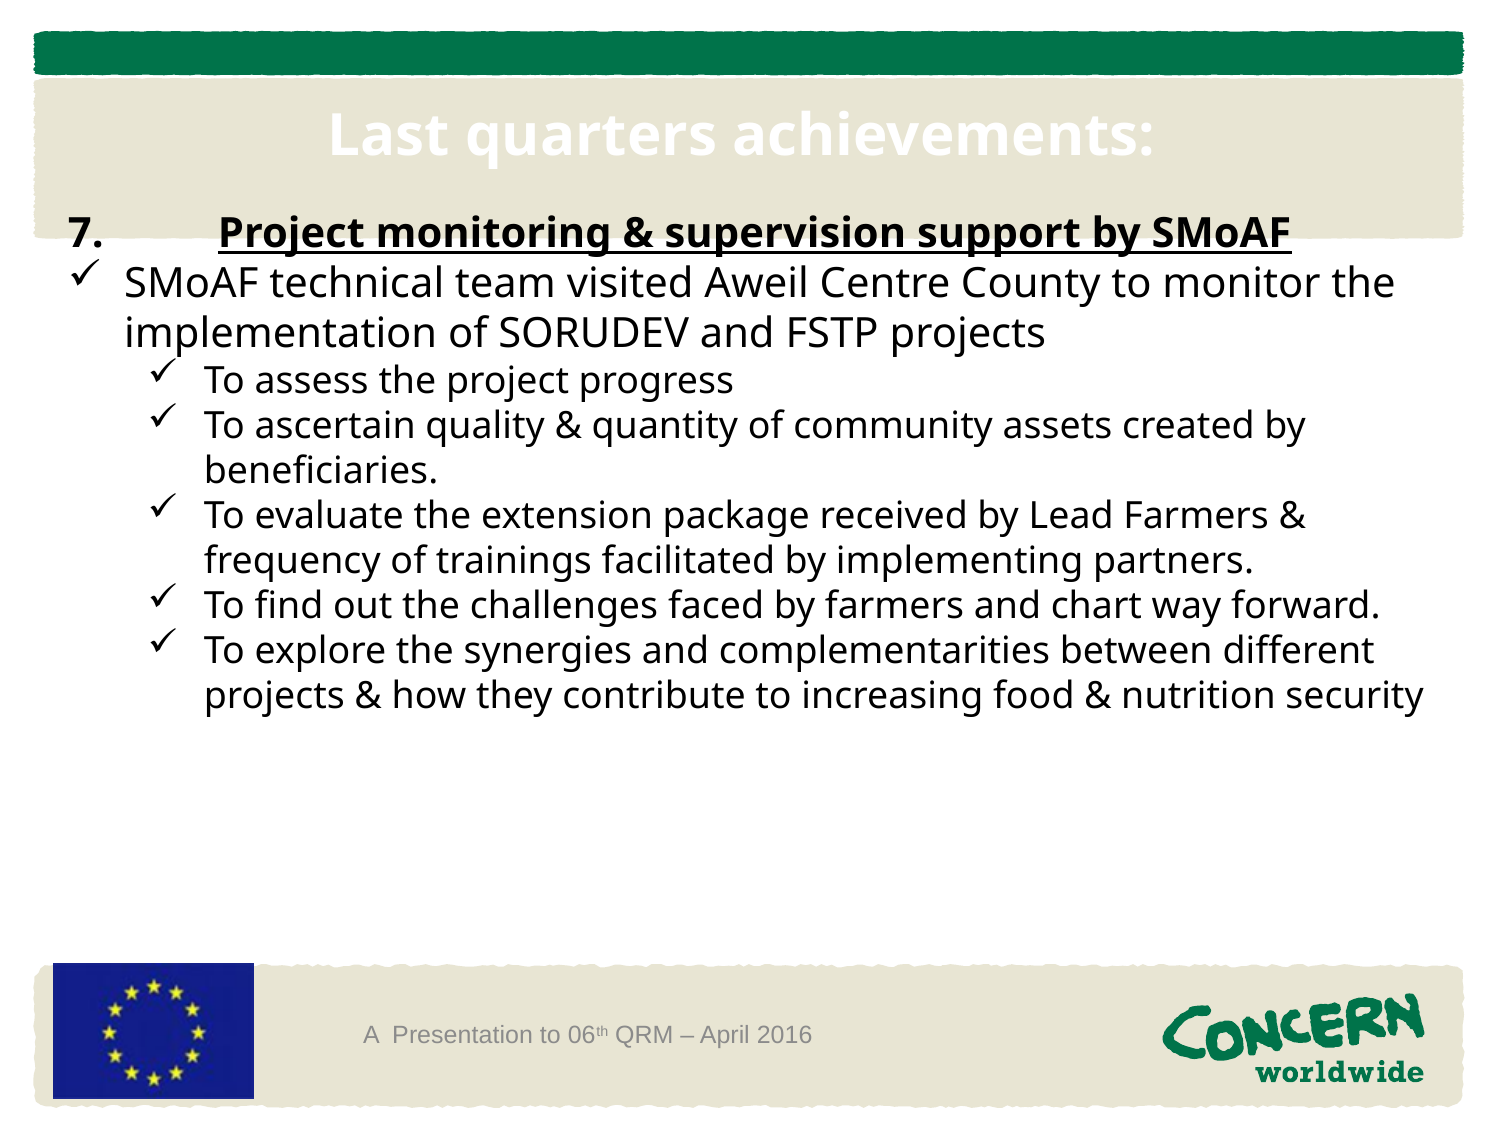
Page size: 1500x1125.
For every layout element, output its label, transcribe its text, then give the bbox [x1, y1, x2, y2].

list A Presentation to 06th QRM – April 2016 [348, 1011, 1140, 1071]
picture [52, 962, 255, 1099]
list 7. Project monitoring & supervision support by SMoAF SMoAF technical team visited Aweil Centre County to monitor the implementation of SORUDEV and FSTP projects To assess the project progress To ascertain quality & quantity of community assets created by beneficiaries. To evaluate the extension package received by Lead Farmers & frequency of trainings facilitated by implementing partners. To find out the challenges faced by farmers and chart way forward. To explore the synergies and complementarities between different projects & how they contribute to increasing food & nutrition security [53, 243, 1471, 953]
text_box [490, 385, 521, 461]
title Last quarters achievements: [75, 45, 1424, 220]
text_box [809, 397, 841, 503]
